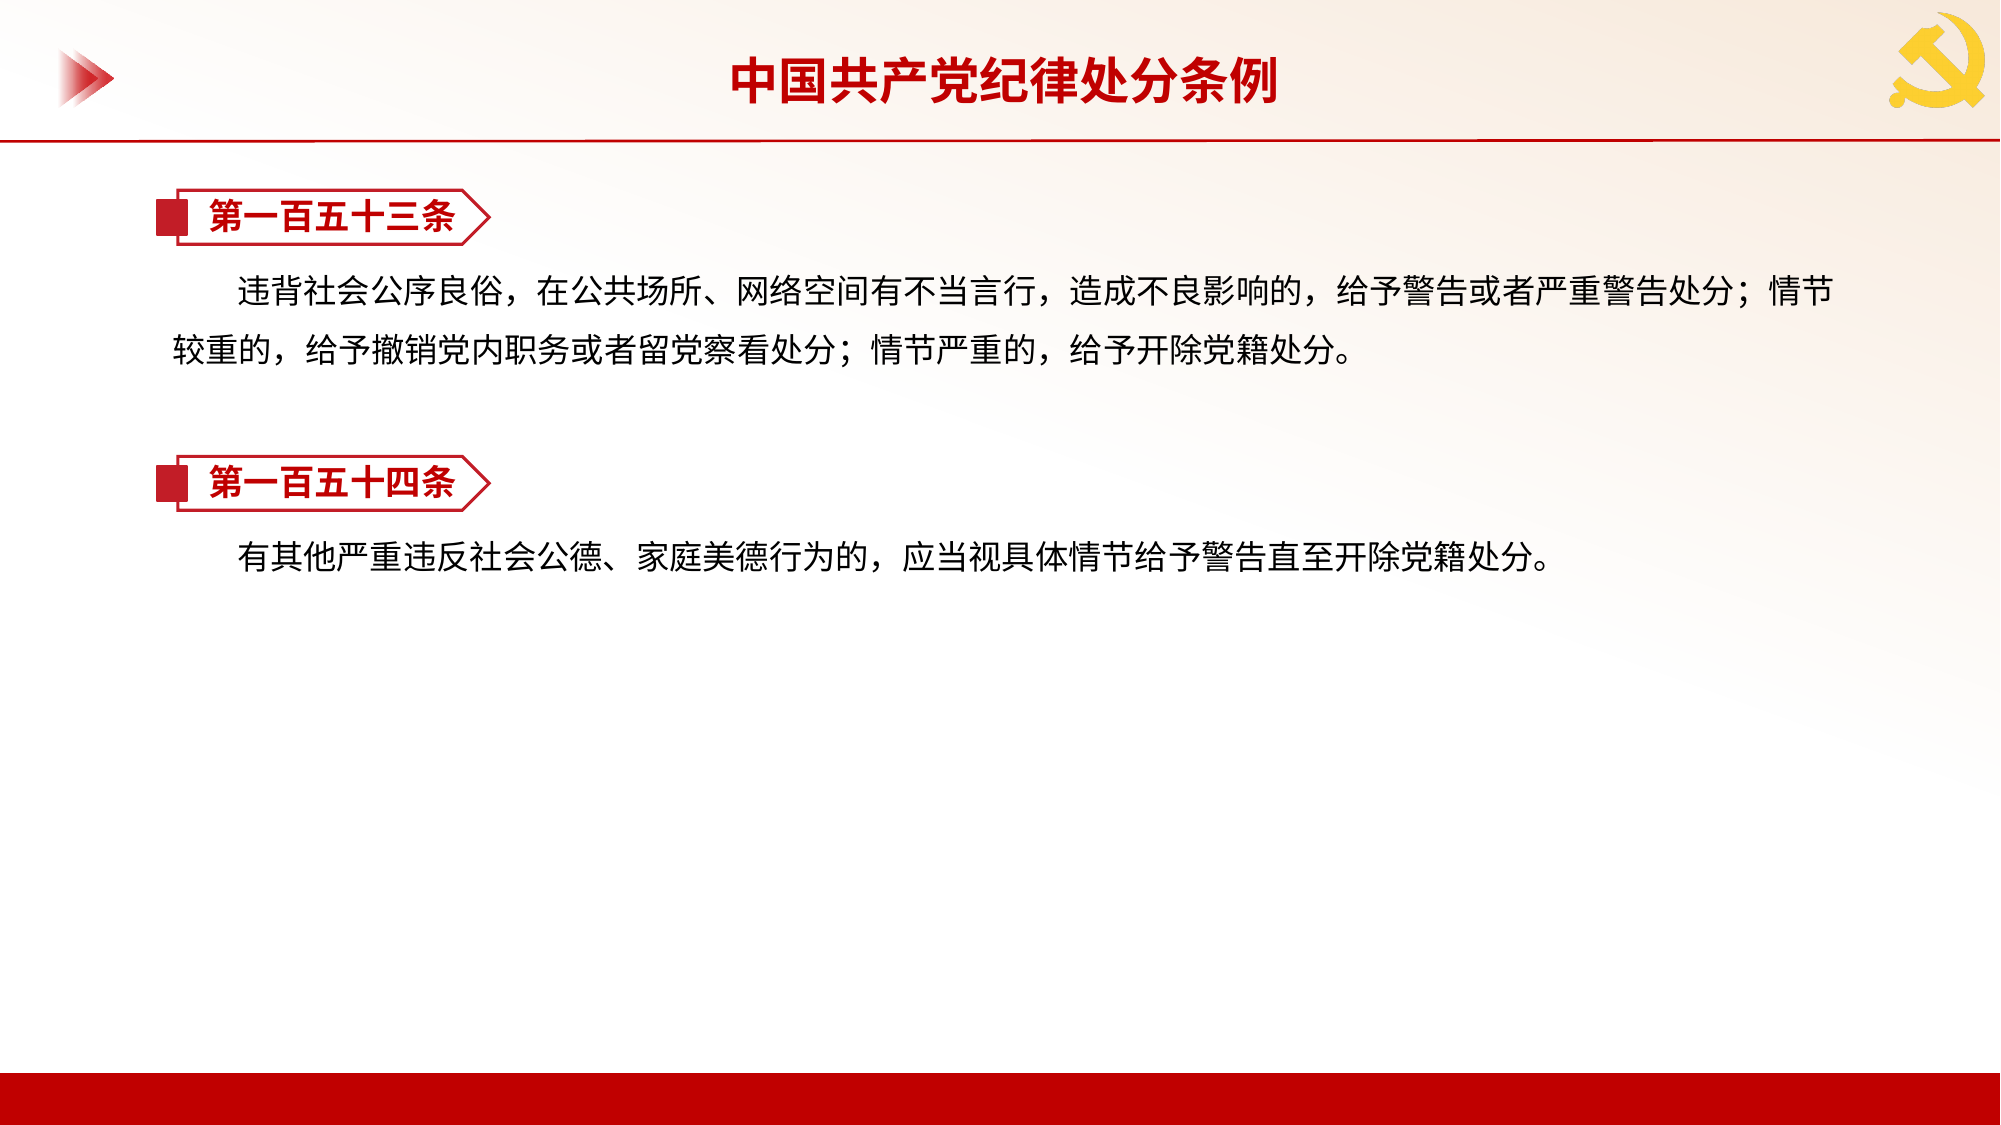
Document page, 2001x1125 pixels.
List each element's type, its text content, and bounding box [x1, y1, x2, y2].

text_box 违背社会公序良俗，在公共场所、网络空间有不当言行，造成不良影响的，给予警告或者严重警告处分；情节较重的，给予撤销党内职务或者留党察看处分；情节严重的，给予开除党籍处分。 [157, 244, 1850, 326]
text_box [0, 1072, 2000, 1125]
text_box 中国共产党纪律处分条例 [303, 29, 1705, 117]
picture [1889, 12, 1985, 108]
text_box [156, 453, 490, 511]
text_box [156, 187, 490, 245]
text_box 有其他严重违反社会公德、家庭美德行为的，应当视具体情节给予警告直至开除党籍处分。 [157, 510, 1850, 592]
